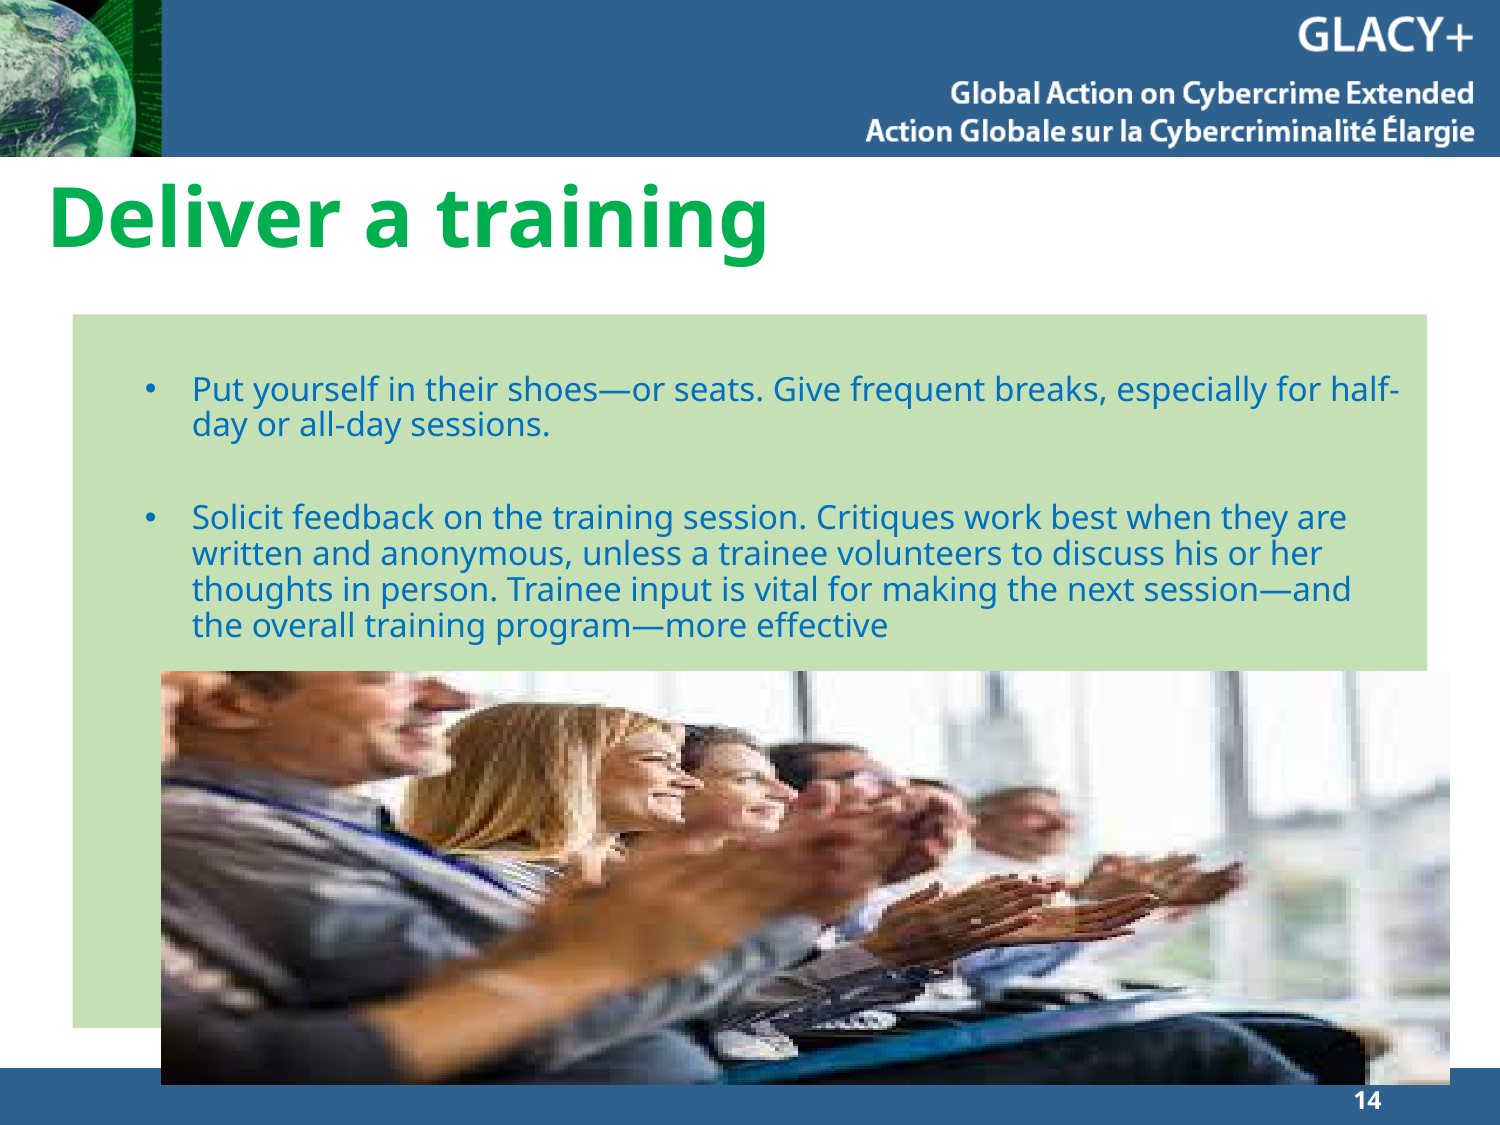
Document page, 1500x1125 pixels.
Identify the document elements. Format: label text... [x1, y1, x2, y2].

picture [0, 0, 1500, 157]
list Put yourself in their shoes—or seats. Give frequent breaks, especially for half-day or all-day sessions. Solicit feedback on the training session. Critiques work best when they are written and anonymous, unless a trainee volunteers to discuss his or her thoughts in person. Trainee input is vital for making the next session—and the overall training program—more effective [72, 314, 1428, 1028]
title Deliver a training [9, 126, 1397, 315]
slide_number 14 [1059, 1085, 1397, 1125]
picture [161, 671, 1450, 1085]
